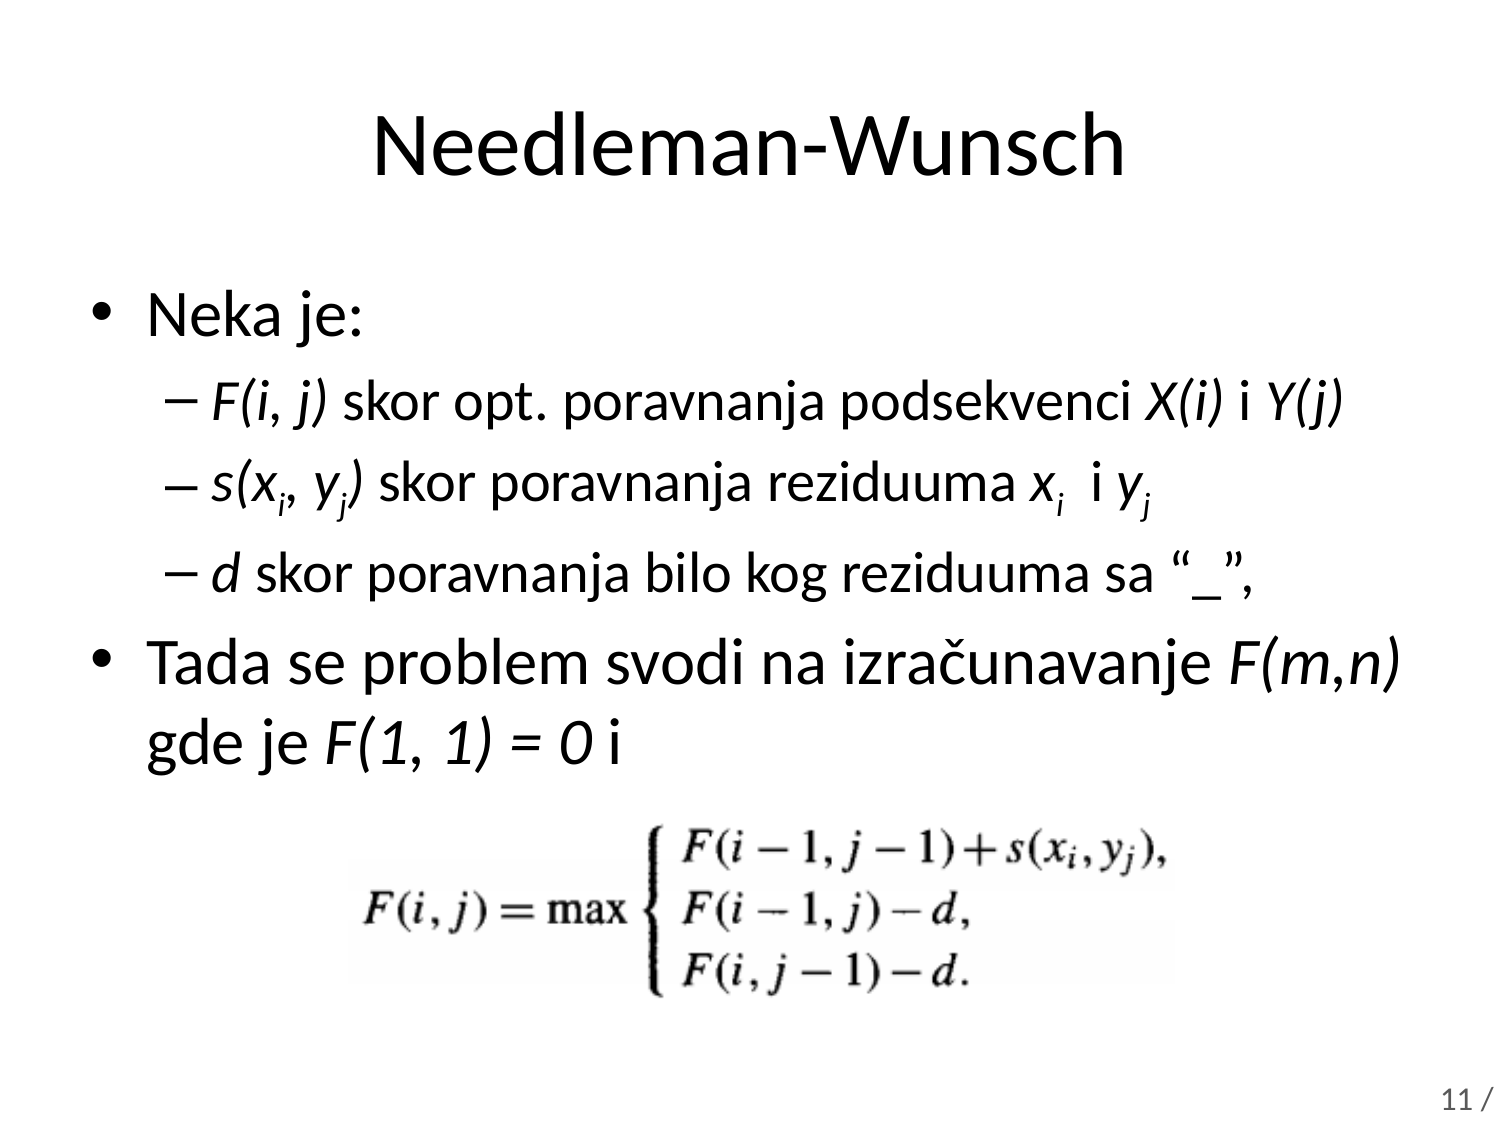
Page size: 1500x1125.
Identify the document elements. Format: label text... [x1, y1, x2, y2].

picture [347, 799, 1176, 1013]
title Needleman-Wunsch [75, 45, 1425, 233]
list Neka je: F(i, j) skor opt. poravnanja podsekvenci X(i) i Y(j) s(xi, yj) skor poravnanja reziduuma xi i yj d skor poravnanja bilo kog reziduuma sa “_”, Tada se problem svodi na izračunavanje F(m,n) gde je F(1, 1) = 0 i [75, 262, 1425, 1005]
